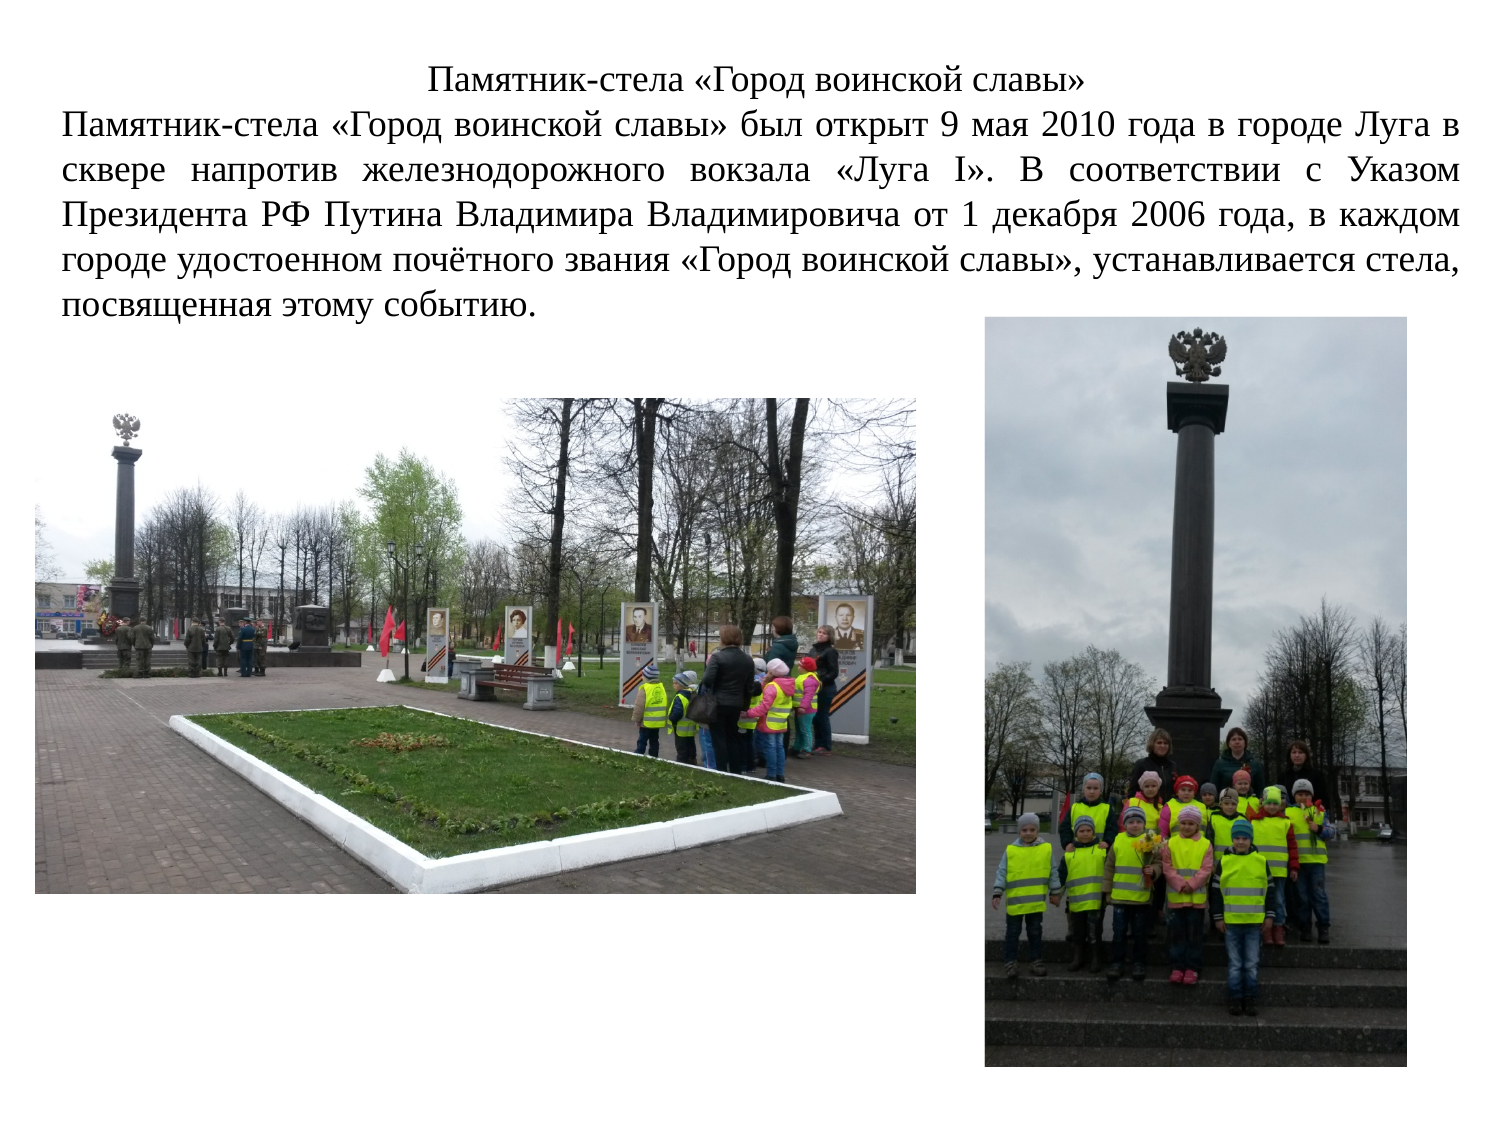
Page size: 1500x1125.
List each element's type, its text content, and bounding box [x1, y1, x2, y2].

picture [34, 318, 1500, 1067]
text_box Памятник-стела «Город воинской славы» Памятник-стела «Город воинской славы» был открыт 9 мая 2010 года в городе Луга в сквере напротив железнодорожного вокзала «Луга I». В соответствии с Указом Президента РФ Путина Владимира Владимировича от 1 декабря 2006 года, в каждом городе удостоенном почётного звания «Город воинской славы», устанавливается стела, посвященная этому событию. [46, 46, 1477, 332]
